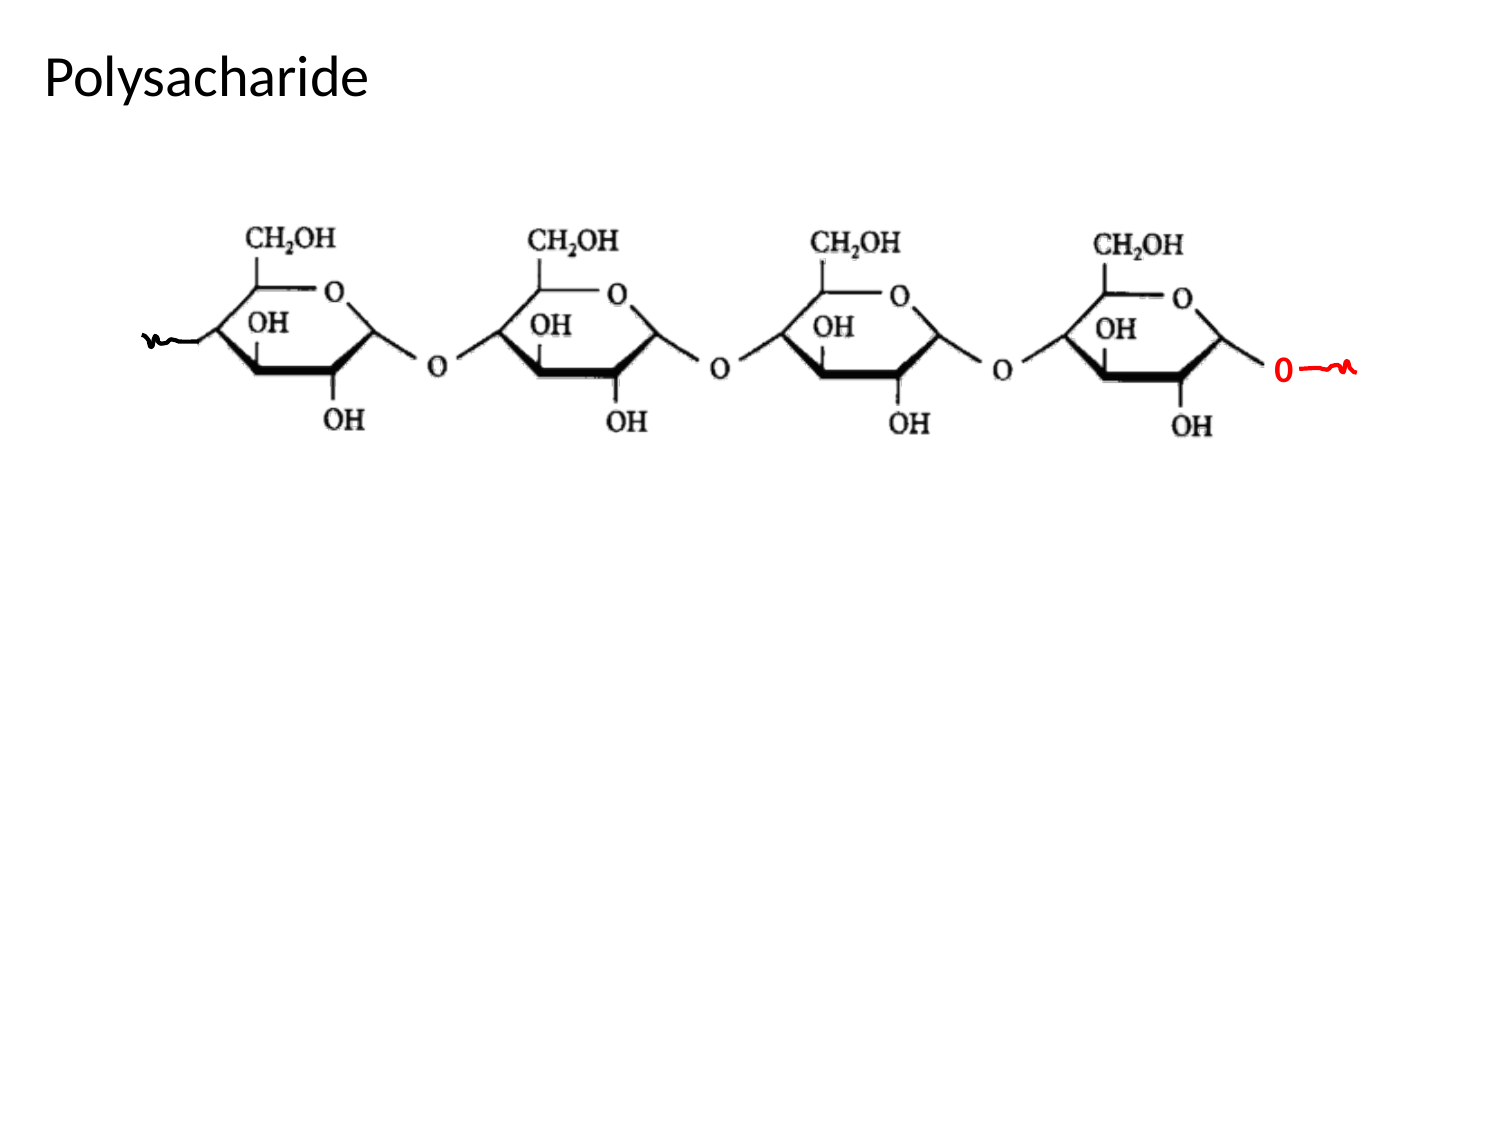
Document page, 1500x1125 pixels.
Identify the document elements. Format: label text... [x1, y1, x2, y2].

text_box [1299, 359, 1358, 375]
text_box Polysacharide [29, 30, 467, 116]
picture [159, 219, 1265, 450]
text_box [141, 334, 200, 374]
text_box 0 [1269, 337, 1437, 398]
